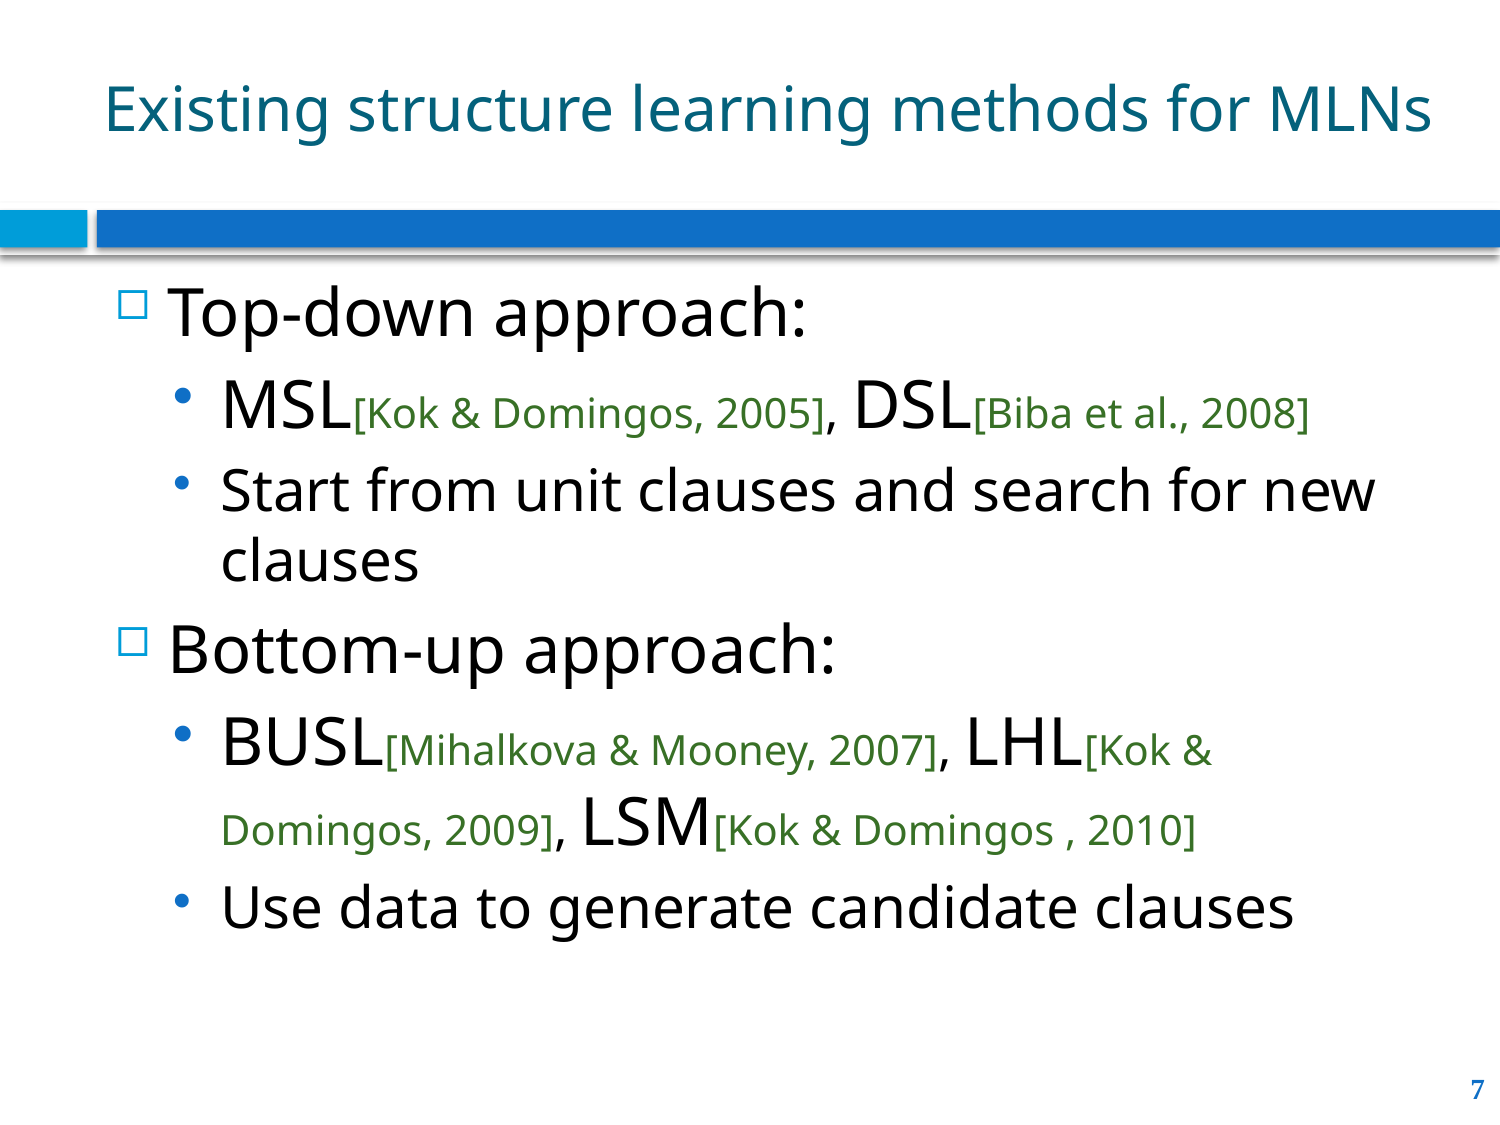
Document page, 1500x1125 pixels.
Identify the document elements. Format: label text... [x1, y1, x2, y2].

list Top-down approach: MSL[Kok & Domingos, 2005], DSL[Biba et al., 2008] Start from unit clauses and search for new clauses Bottom-up approach: BUSL[Mihalkova & Mooney, 2007], LHL[Kok & Domingos, 2009], LSM[Kok & Domingos , 2010] Use data to generate candidate clauses [100, 262, 1438, 1100]
title Existing structure learning methods for MLNs [87, 24, 1450, 188]
slide_number 7 [1425, 1050, 1500, 1125]
